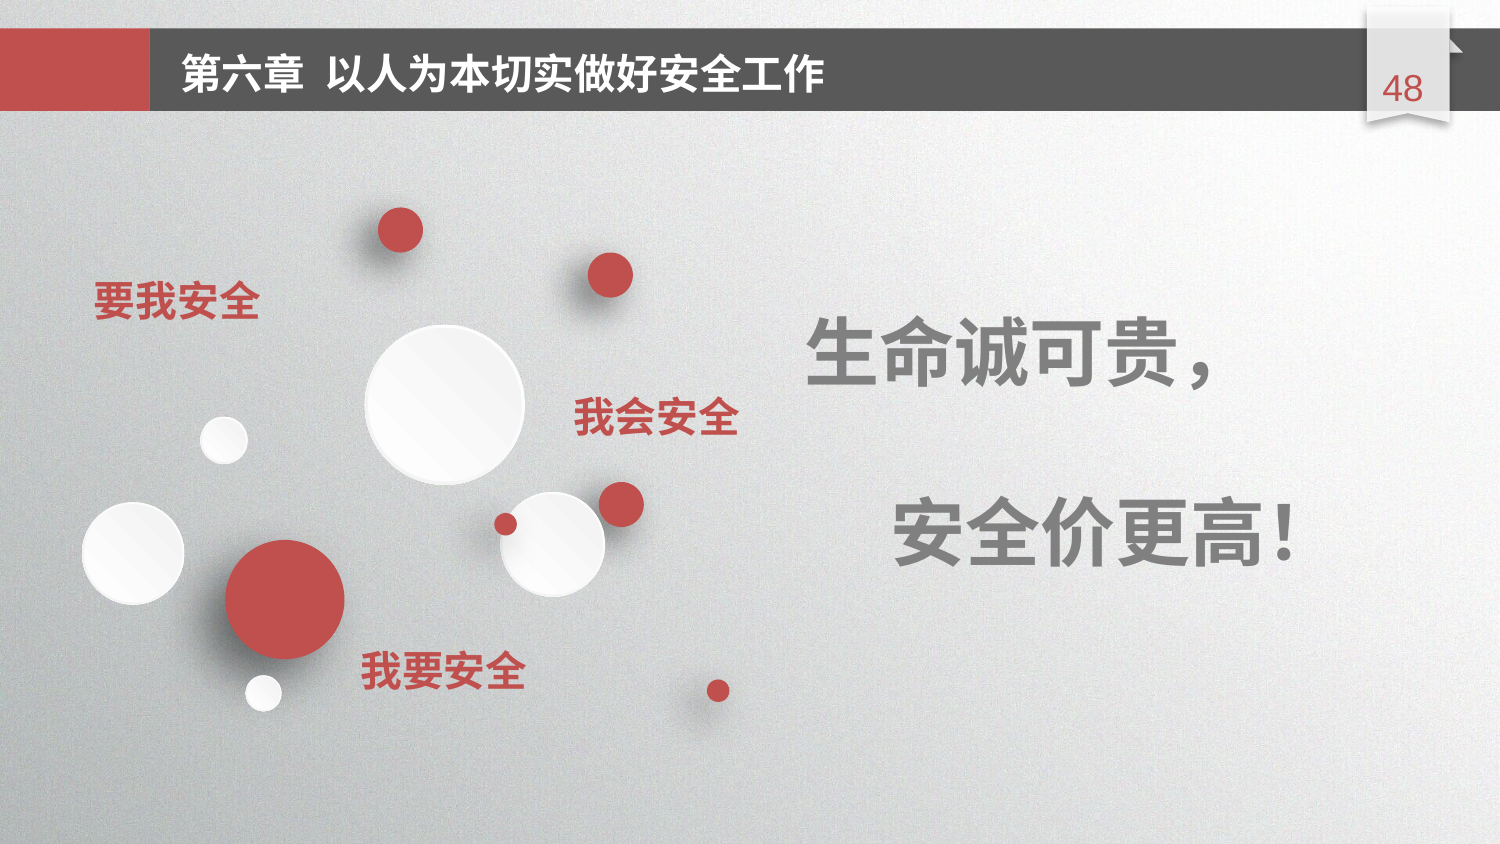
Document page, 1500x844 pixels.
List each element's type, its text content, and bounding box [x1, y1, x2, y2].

text_box [224, 538, 346, 661]
text_box 生命诚可贵， 安全价更高！ [790, 297, 1356, 583]
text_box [81, 502, 185, 605]
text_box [200, 416, 248, 464]
text_box 我会安全 [558, 383, 756, 449]
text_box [364, 324, 525, 485]
text_box 第六章 以人为本切实做好安全工作 [165, 40, 1030, 106]
text_box 要我安全 [79, 267, 276, 332]
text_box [245, 675, 282, 712]
text_box [586, 251, 634, 299]
picture [0, 0, 1500, 28]
picture [0, 111, 1500, 844]
text_box [376, 206, 425, 254]
text_box 我要安全 [345, 637, 543, 703]
text_box [705, 678, 731, 704]
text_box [500, 492, 606, 597]
text_box [493, 513, 500, 536]
text_box [601, 480, 645, 529]
